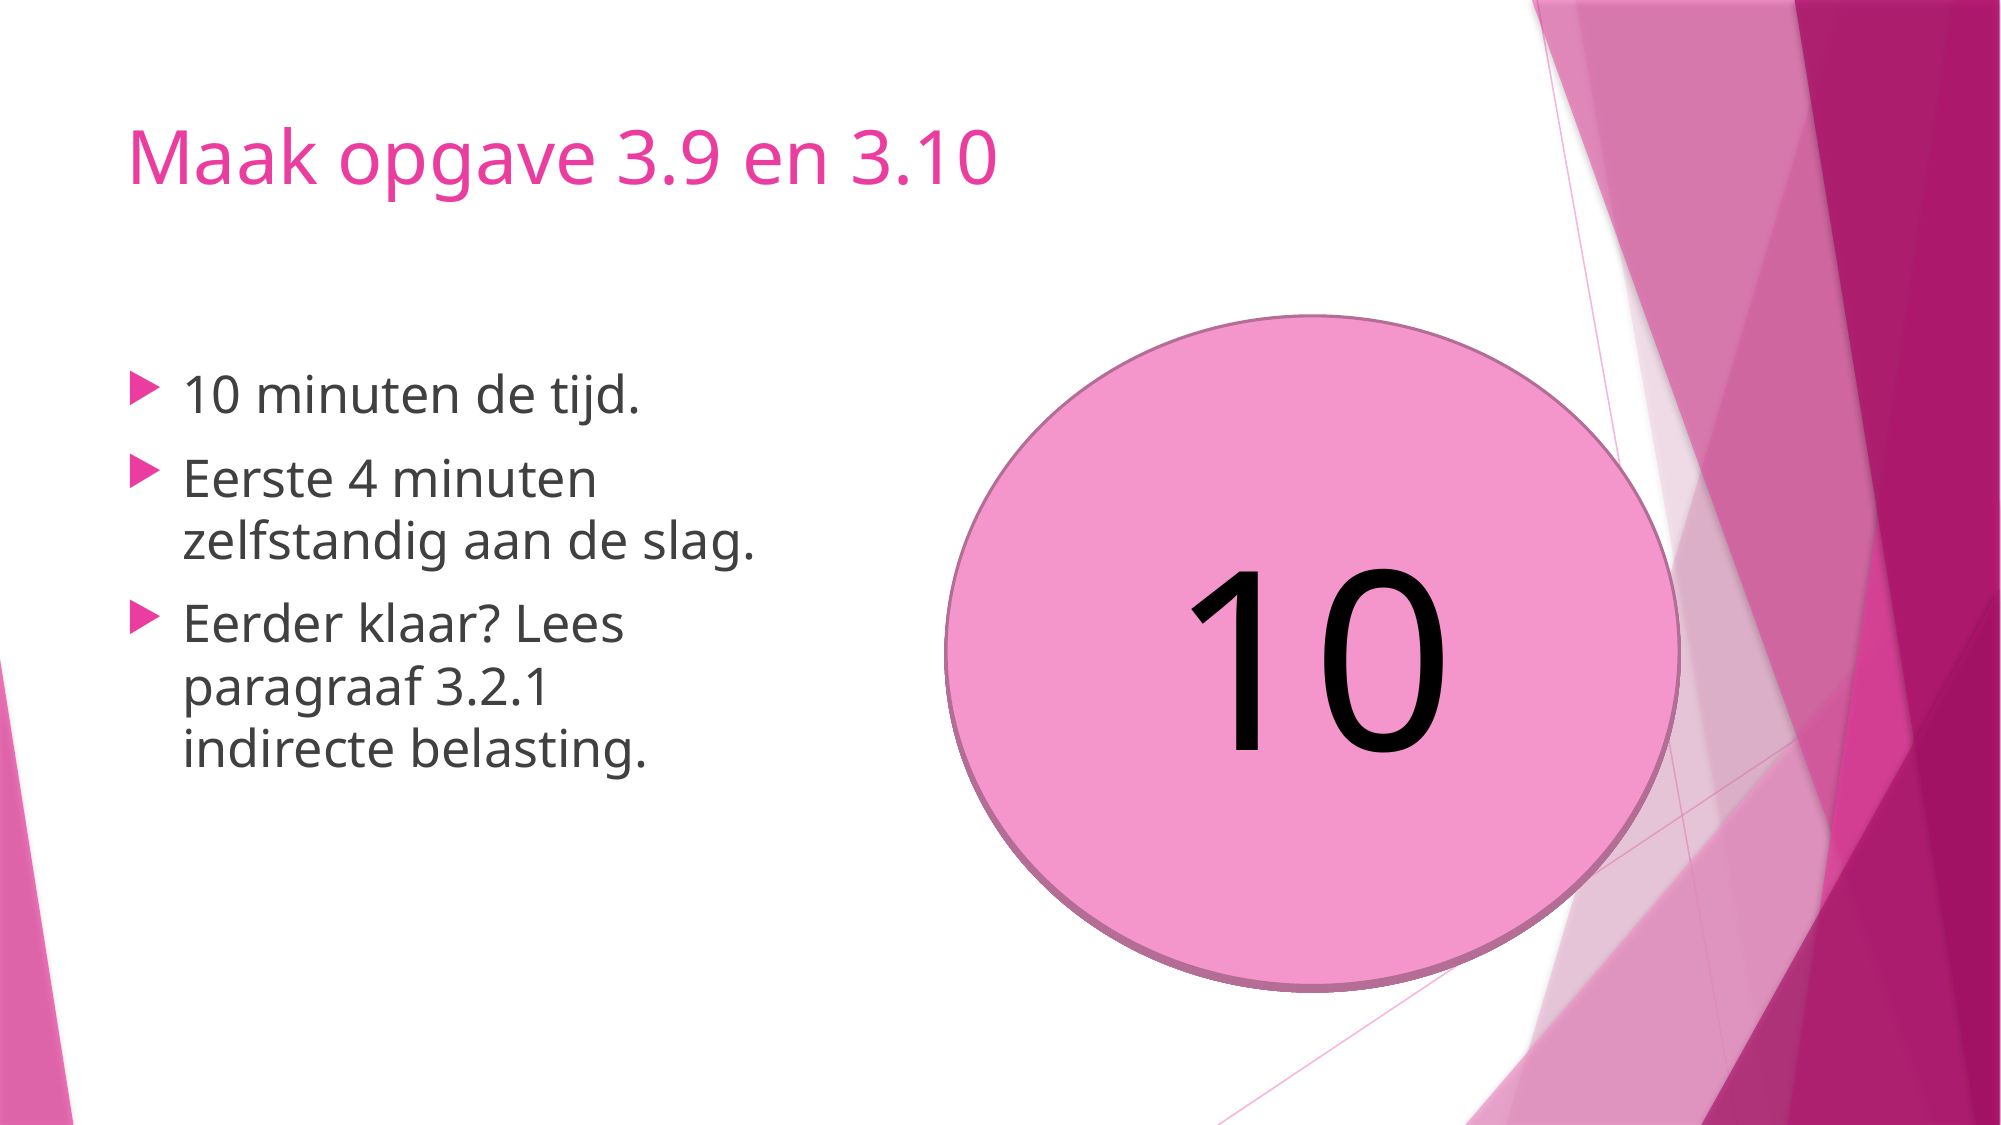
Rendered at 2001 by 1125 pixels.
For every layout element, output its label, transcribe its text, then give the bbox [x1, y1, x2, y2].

title Maak opgave 3.9 en 3.10 [111, 101, 1522, 319]
text_box 9 [958, 742, 1668, 990]
text_box 7 [961, 748, 1667, 993]
text_box 10 [944, 314, 1681, 988]
list 10 minuten de tijd. Eerste 4 minuten zelfstandig aan de slag. Eerder klaar? Lees paragraaf 3.2.1 indirecte belasting. [111, 354, 774, 992]
